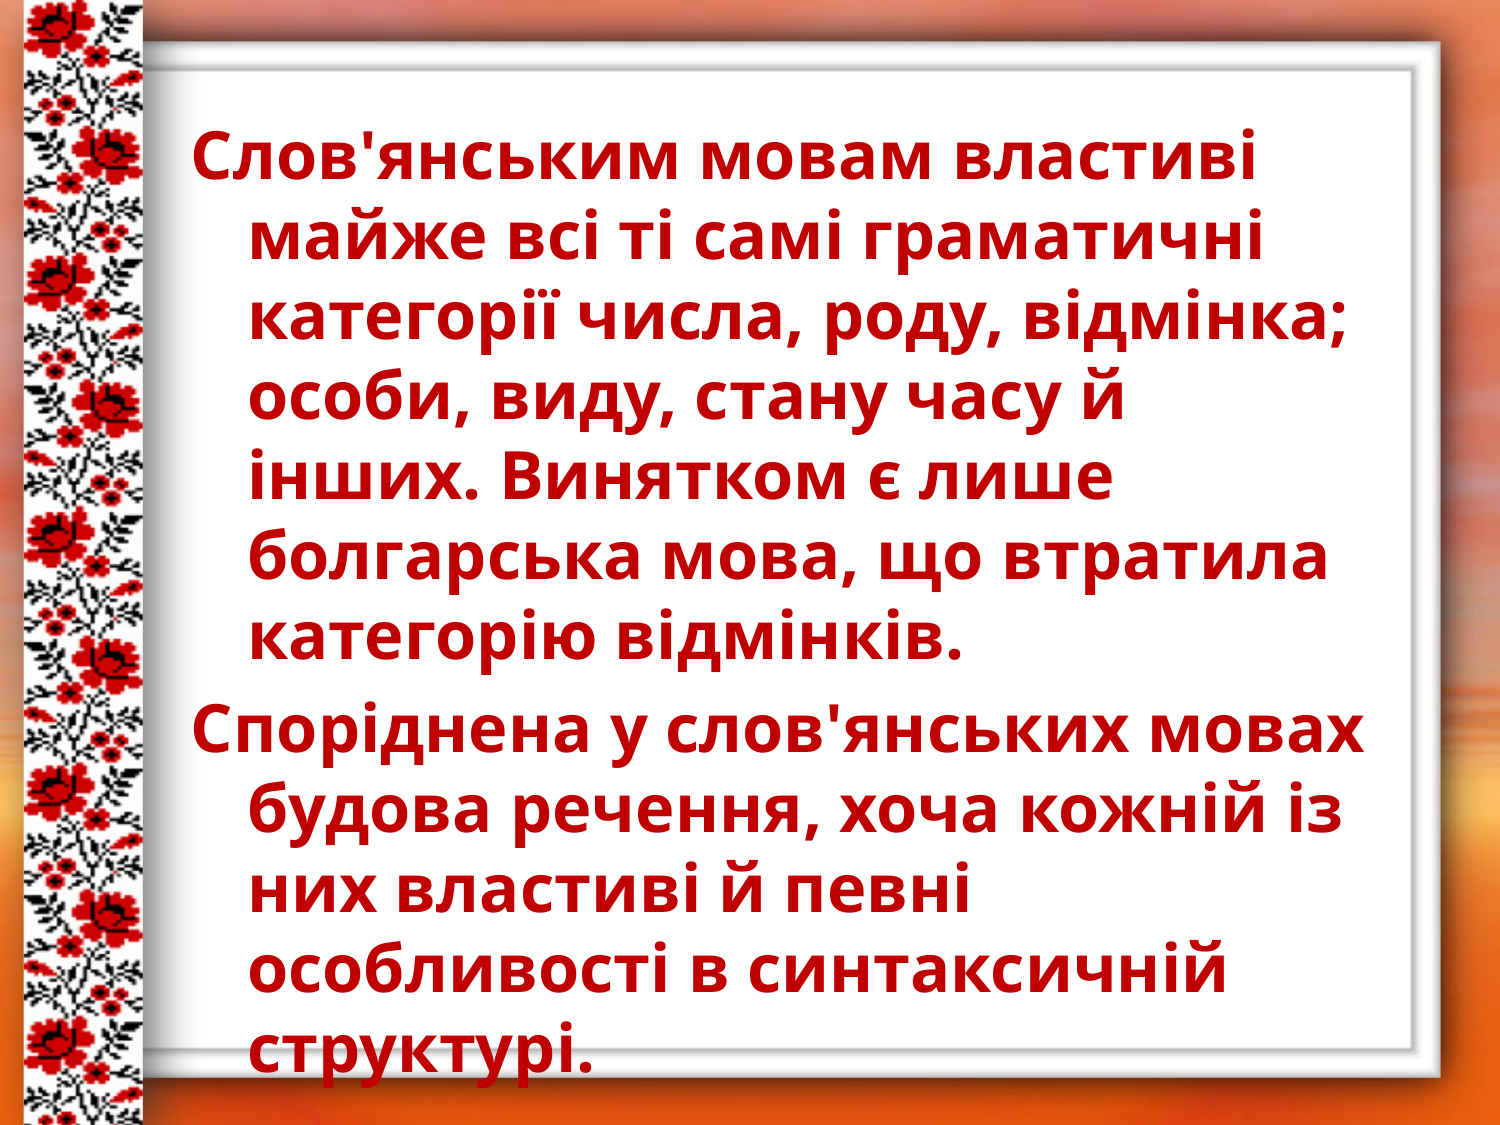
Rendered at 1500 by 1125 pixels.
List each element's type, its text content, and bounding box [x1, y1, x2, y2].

picture [0, 0, 1500, 1125]
list Слов'янським мовам властиві майже всі ті самі граматичні категорії числа, роду, відмінка; особи, виду, стану часу й інших. Винятком є лише болгарська мова, що втратила категорію відмінків. Споріднена у слов'янських мовах будова речення, хоча кожній із них властиві й певні особливості в синтаксичній структурі. [191, 105, 1383, 1006]
